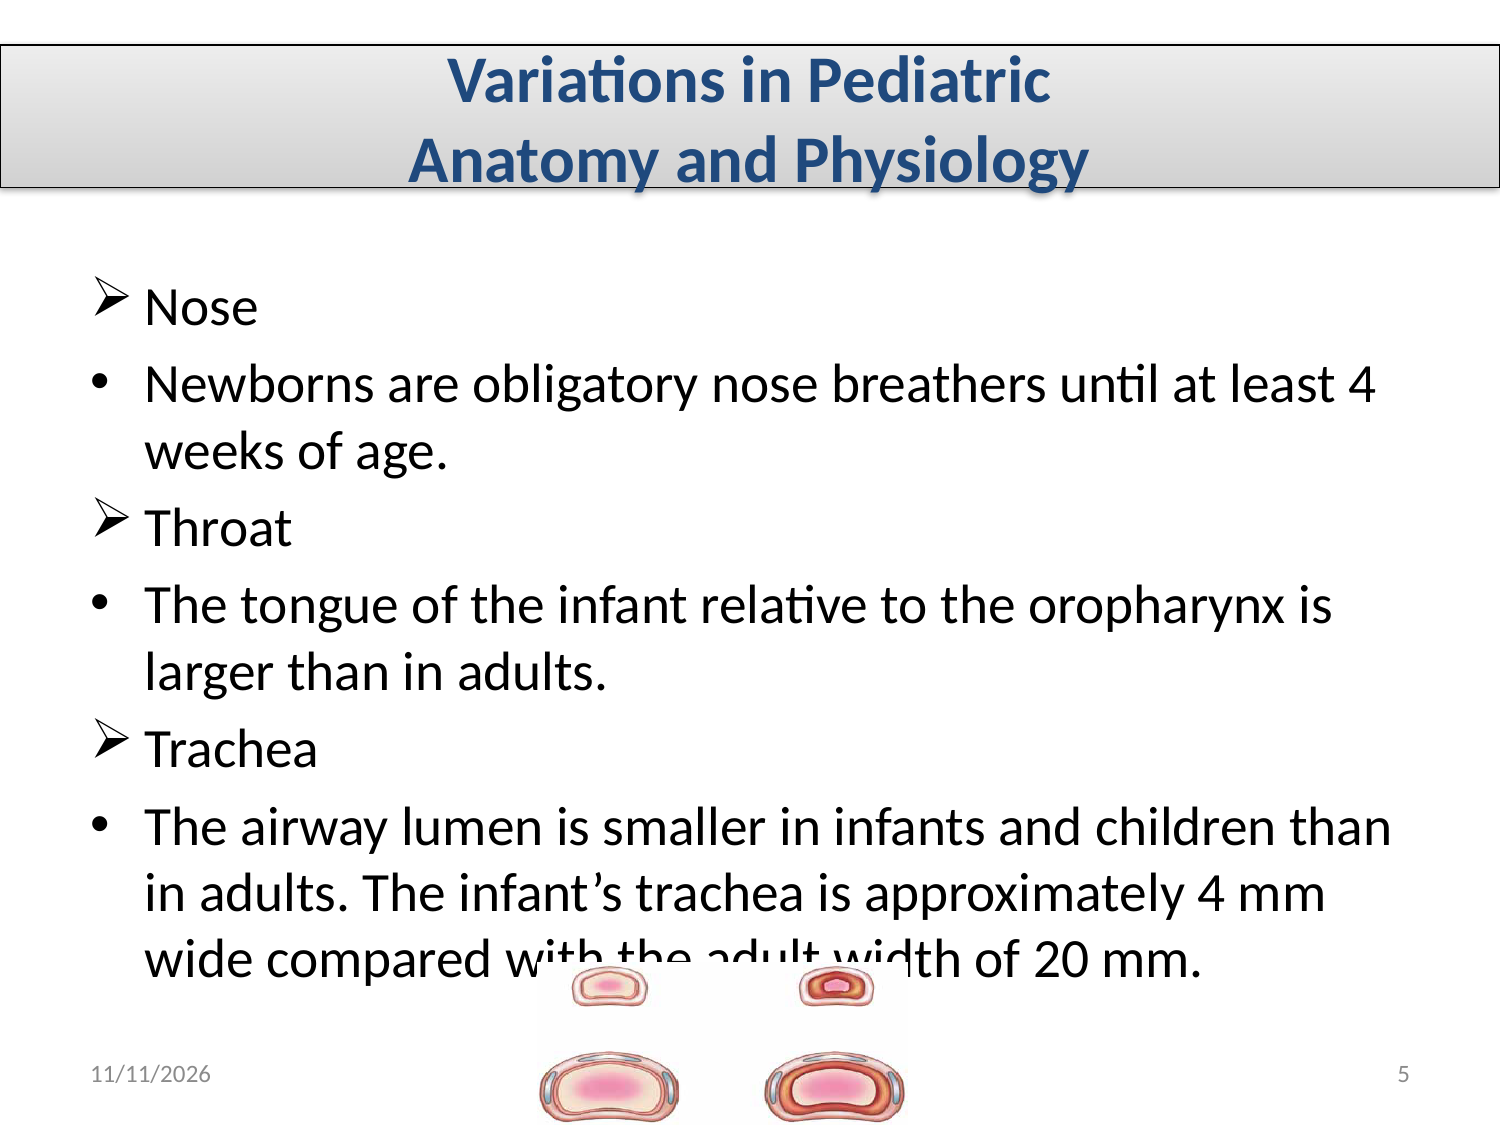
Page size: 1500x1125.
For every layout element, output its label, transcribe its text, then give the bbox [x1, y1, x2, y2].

slide_number 5 [1074, 1042, 1425, 1103]
list Nose Newborns are obligatory nose breathers until at least 4 weeks of age. Throat The tongue of the infant relative to the oropharynx is larger than in adults. Trachea The airway lumen is smaller in infants and children than in adults. The infant’s trachea is approximately 4 mm wide compared with the adult width of 20 mm. [75, 262, 1425, 1005]
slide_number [75, 1042, 425, 1103]
picture [537, 962, 909, 1125]
title Variations in Pediatric Anatomy and Physiology [0, 44, 1500, 188]
